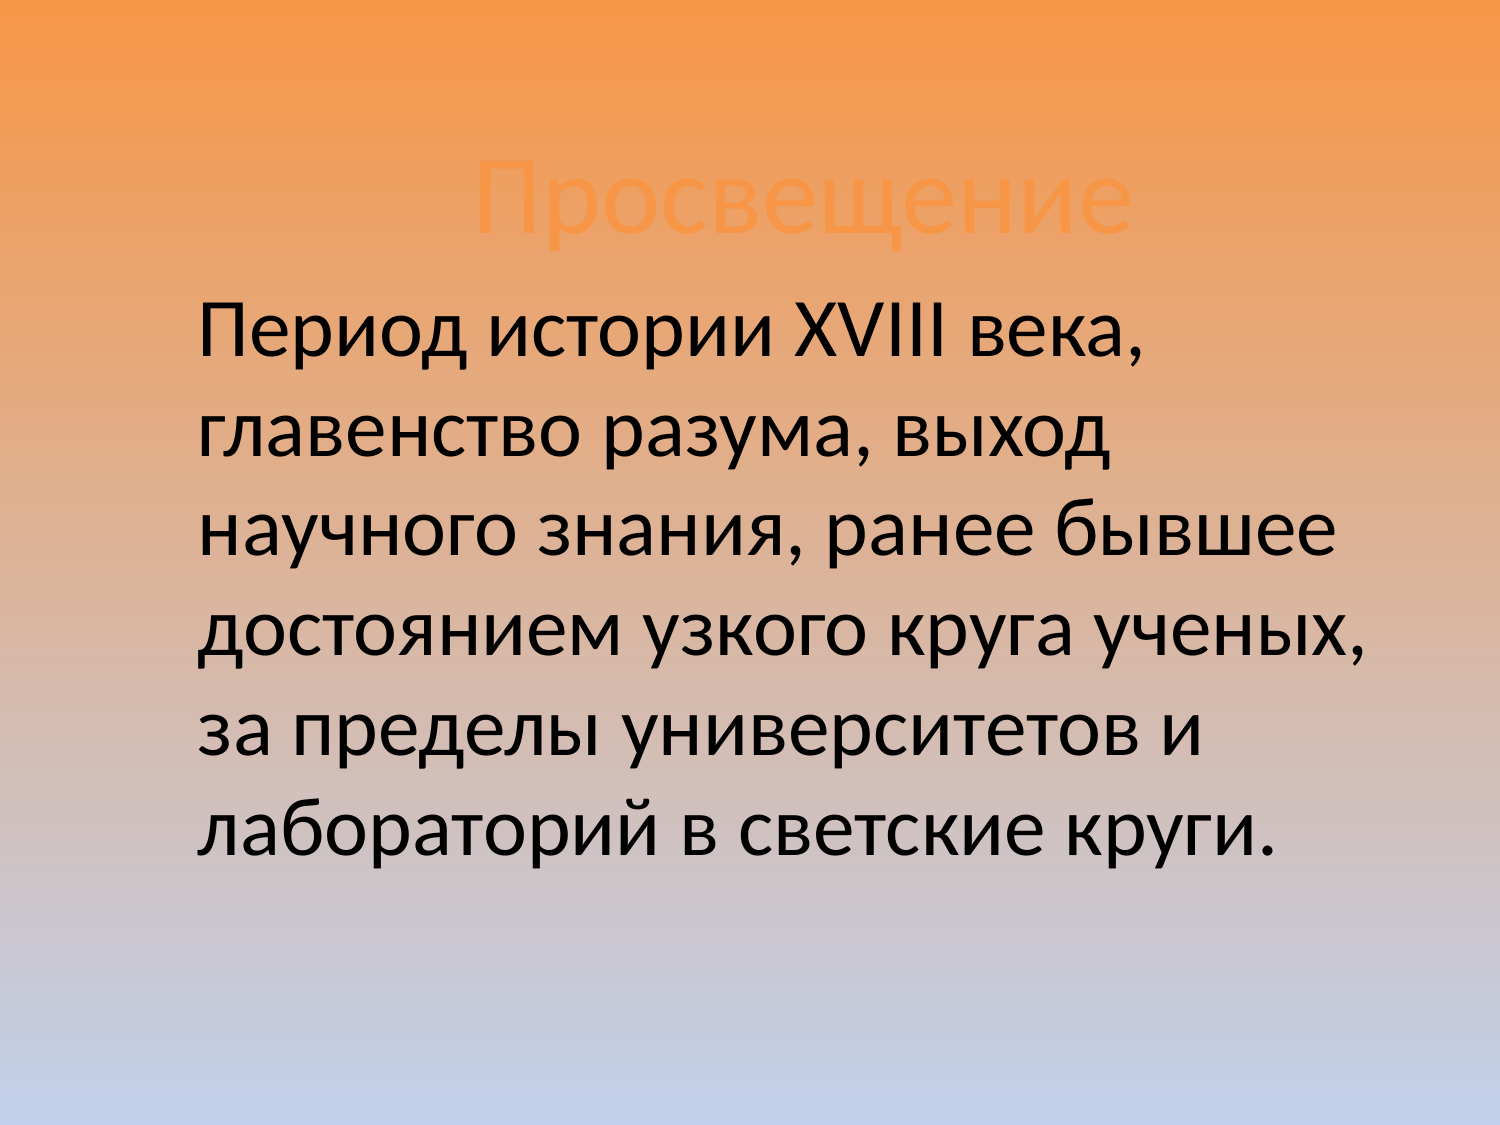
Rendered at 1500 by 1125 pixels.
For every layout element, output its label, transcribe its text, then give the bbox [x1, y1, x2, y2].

list Просвещение Период истории XVIII века, главенство разума, выход научного знания, ранее бывшее достоянием узкого круга ученых, за пределы университетов и лабораторий в светские круги. [183, 113, 1425, 1005]
